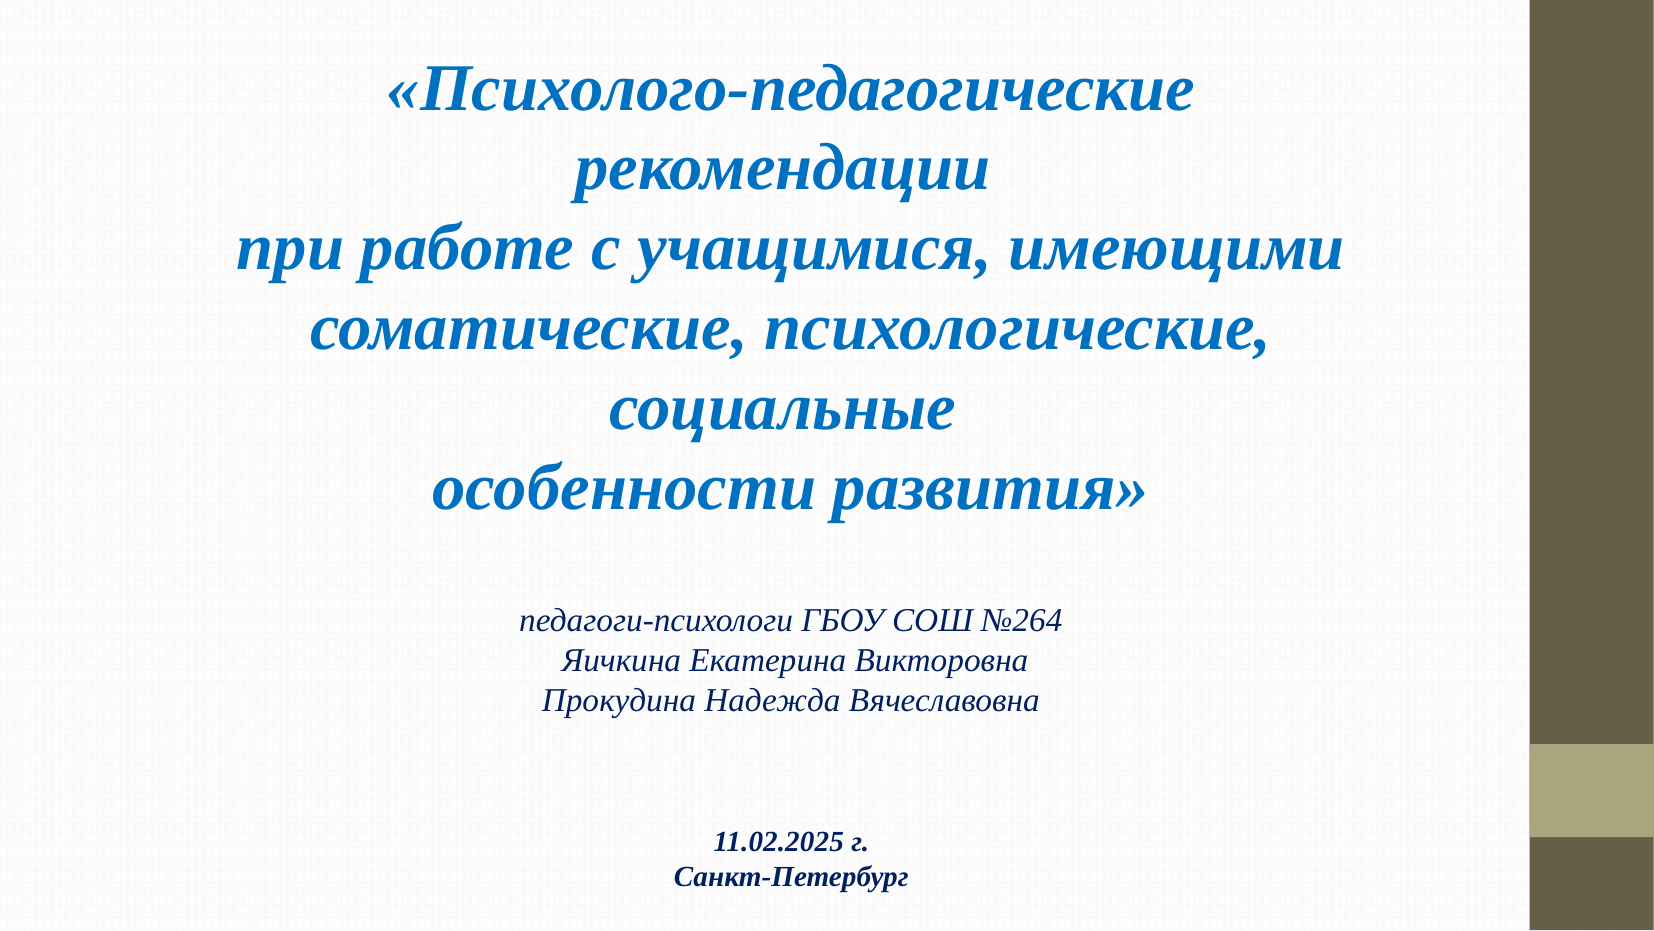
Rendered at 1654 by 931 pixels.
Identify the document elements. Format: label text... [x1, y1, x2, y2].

text_box «Психолого-педагогические рекомендации при работе с учащимися, имеющими соматические, психологические, социальные особенности развития» педагоги-психологи ГБОУ СОШ №264 Яичкина Екатерина Викторовна Прокудина Надежда Вячеславовна 11.02.2025 г. Санкт-Петербург [200, 35, 1382, 900]
